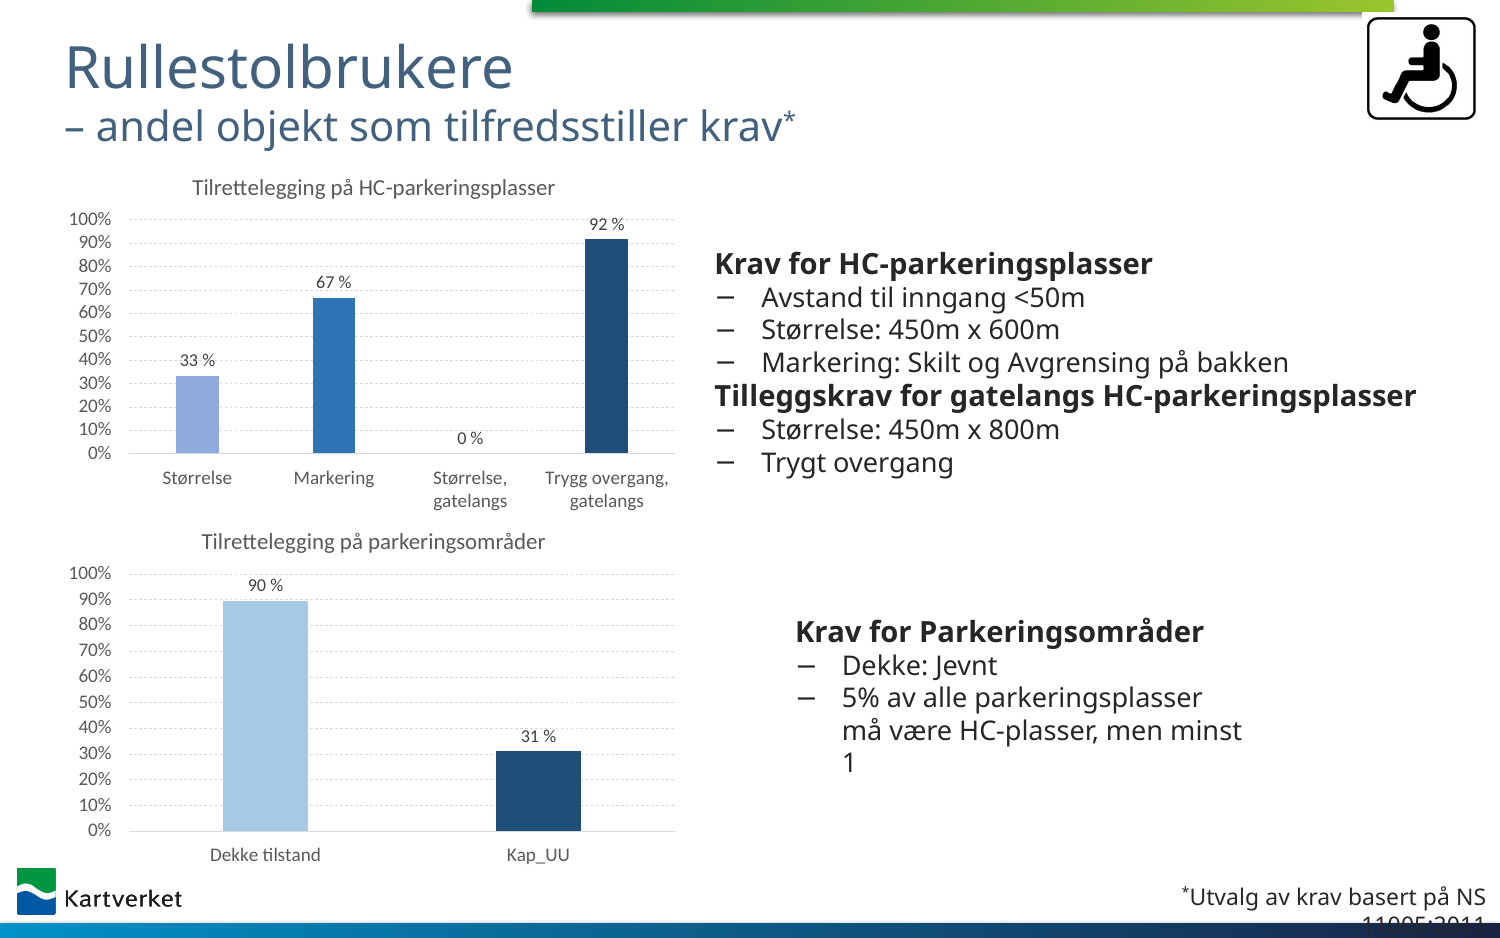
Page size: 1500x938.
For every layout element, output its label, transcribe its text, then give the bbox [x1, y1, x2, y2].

picture [62, 520, 686, 874]
text_box Krav for HC-parkeringsplasser Avstand til inngang <50m Størrelse: 450m x 600m Markering: Skilt og Avgrensing på bakken Tilleggskrav for gatelangs HC-parkeringsplasser Størrelse: 450m x 800m Trygt overgang [699, 237, 1433, 485]
picture [1362, 12, 1481, 126]
text_box *Utvalg av krav basert på NS 11005:2011 [1068, 873, 1500, 938]
text_box Rullestolbrukere – andel objekt som tilfredsstiller krav* [49, 25, 1431, 158]
text_box Krav for Parkeringsområder Dekke: Jevnt 5% av alle parkeringsplasser må være HC-plasser, men minst 1 [780, 605, 1261, 786]
picture [62, 166, 686, 519]
